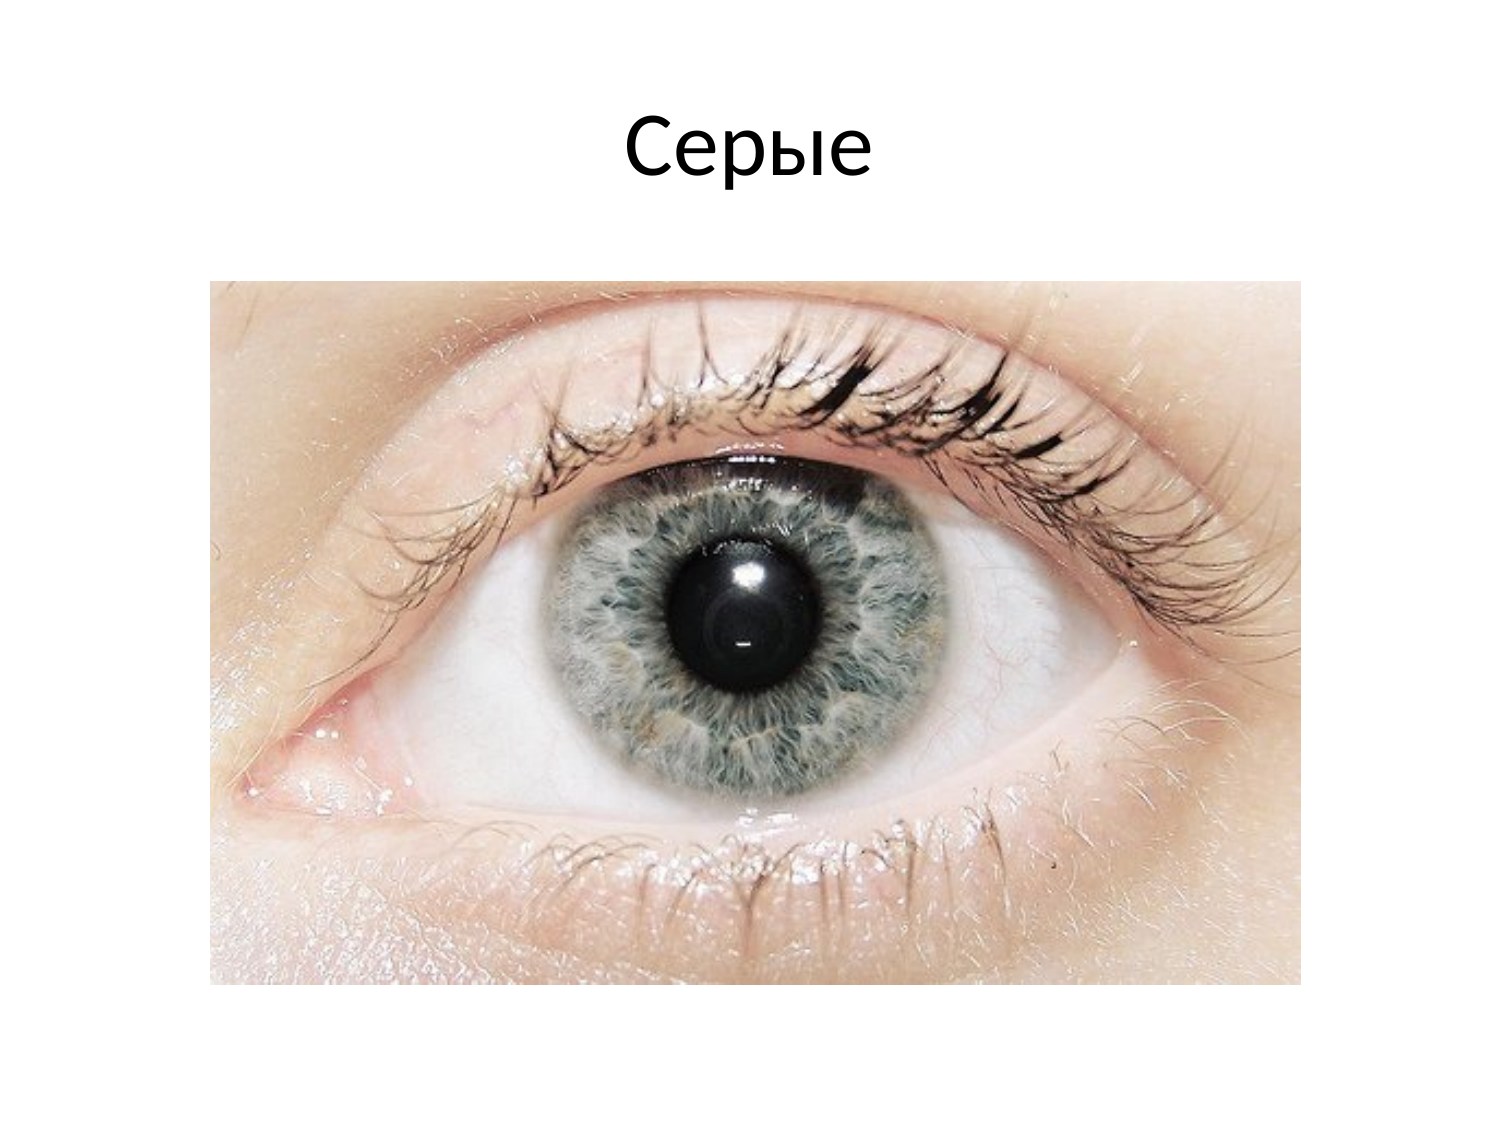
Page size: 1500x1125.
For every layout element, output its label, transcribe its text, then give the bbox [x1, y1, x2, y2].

title Серые [75, 45, 1425, 233]
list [210, 280, 1302, 985]
